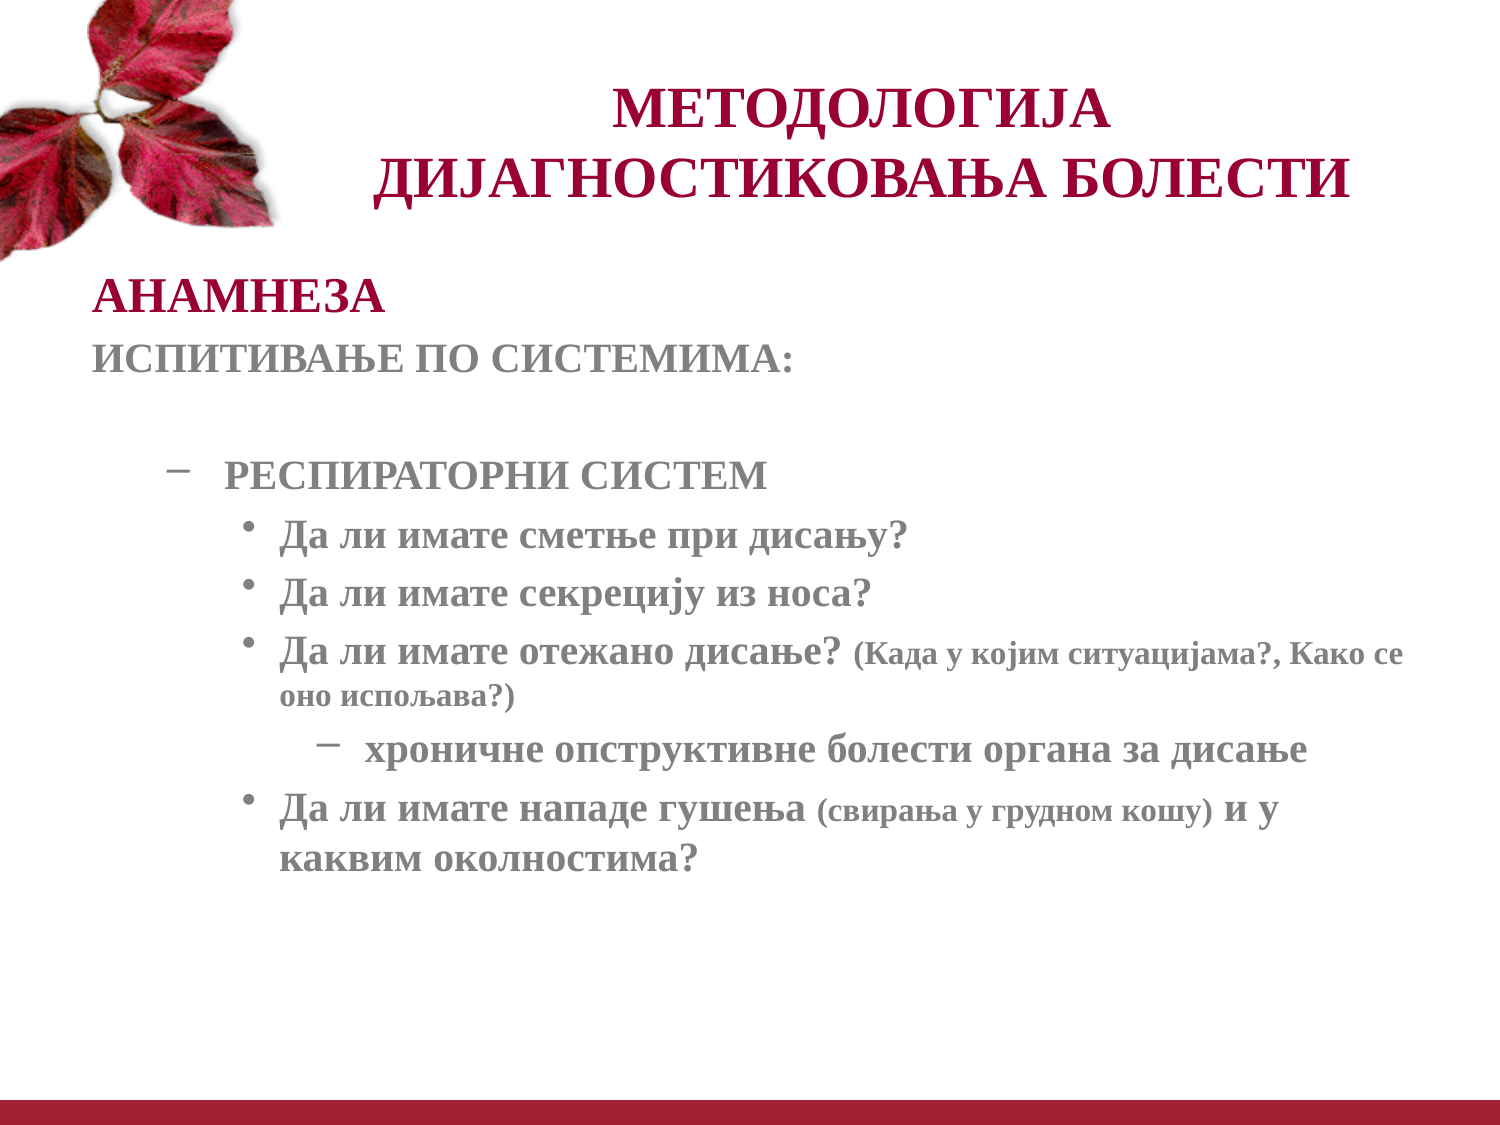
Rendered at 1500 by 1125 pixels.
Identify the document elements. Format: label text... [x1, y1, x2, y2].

list АНАМНЕЗА ИСПИТИВАЊЕ ПО СИСТЕМИМА: РЕСПИРАТОРНИ СИСТЕМ Да ли имате сметње при дисању? Да ли имате секрецију из носа? Да ли имате отежано дисање? (Када у којим ситуацијама?, Како се оно испољава?) хроничне опструктивне болести органа за дисање Да ли имате нападе гушења (свирања у грудном кошу) и у каквим околностима? [76, 255, 1428, 999]
title МЕТОДОЛОГИЈА ДИЈАГНОСТИКОВАЊА БОЛЕСТИ [289, 44, 1436, 233]
picture [0, 0, 295, 273]
